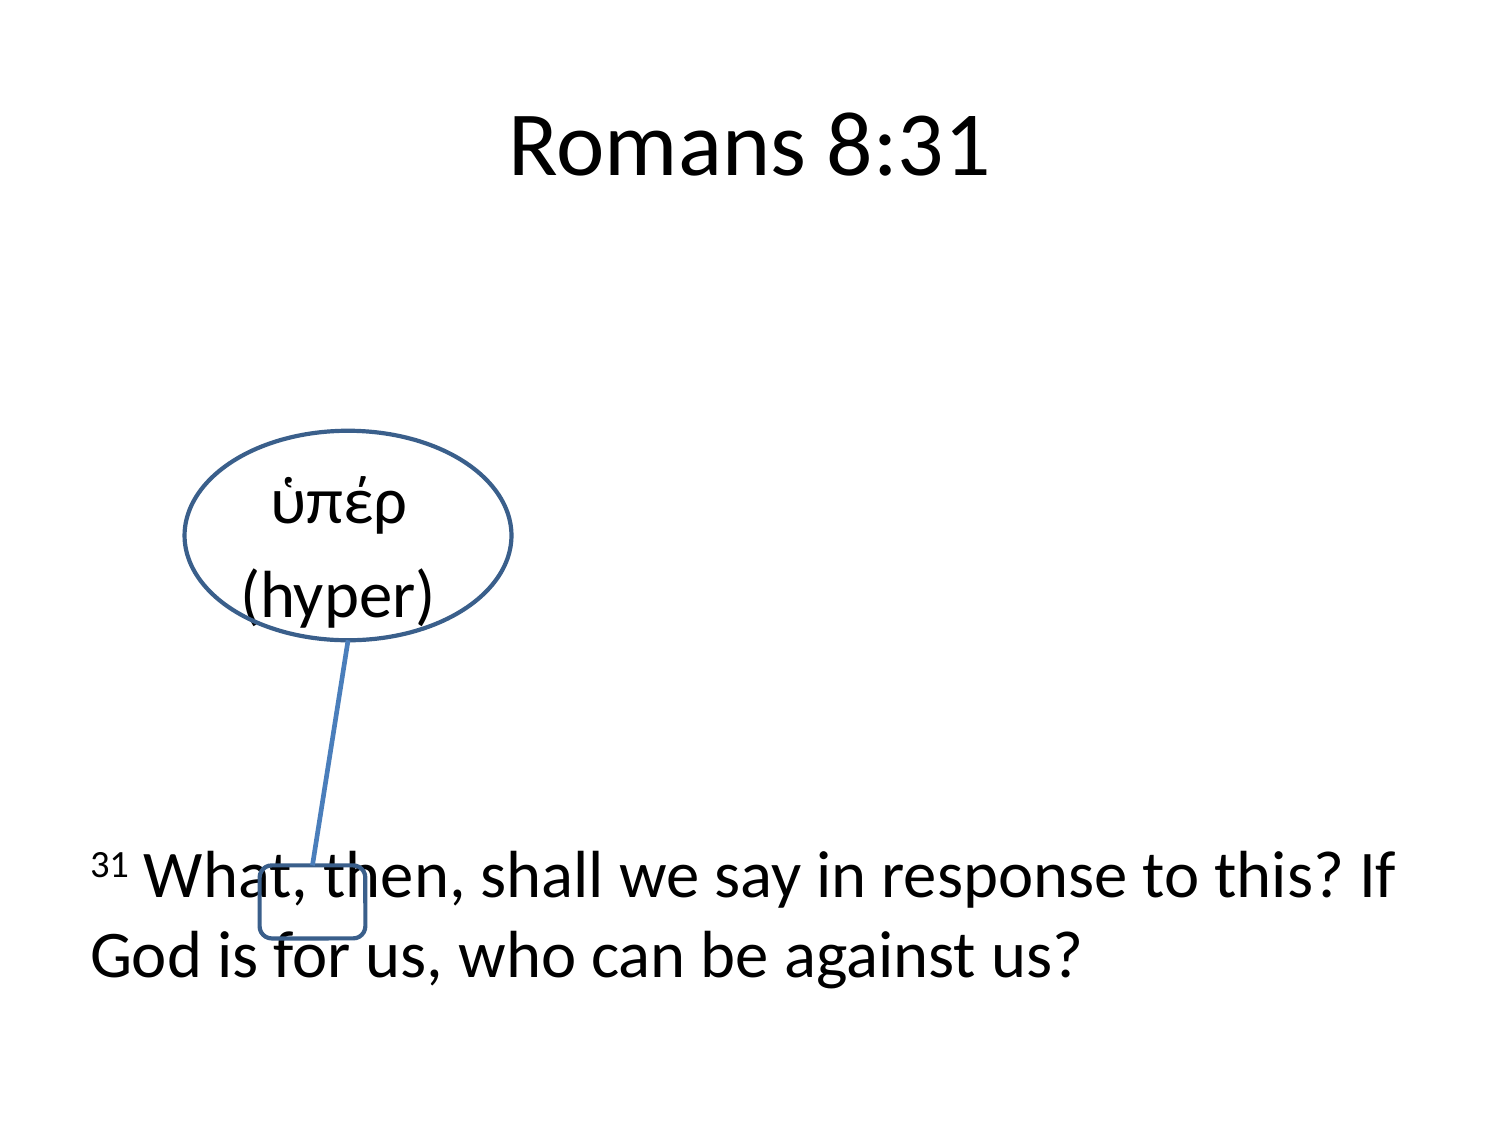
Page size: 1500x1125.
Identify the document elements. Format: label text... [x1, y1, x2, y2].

list ὑπέρ (hyper) 31 What, then, shall we say in response to this? If God is for us, who can be against us? [75, 262, 1425, 1005]
text_box [182, 428, 514, 643]
text_box [257, 863, 368, 941]
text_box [312, 640, 349, 866]
title Romans 8:31 [75, 45, 1425, 233]
